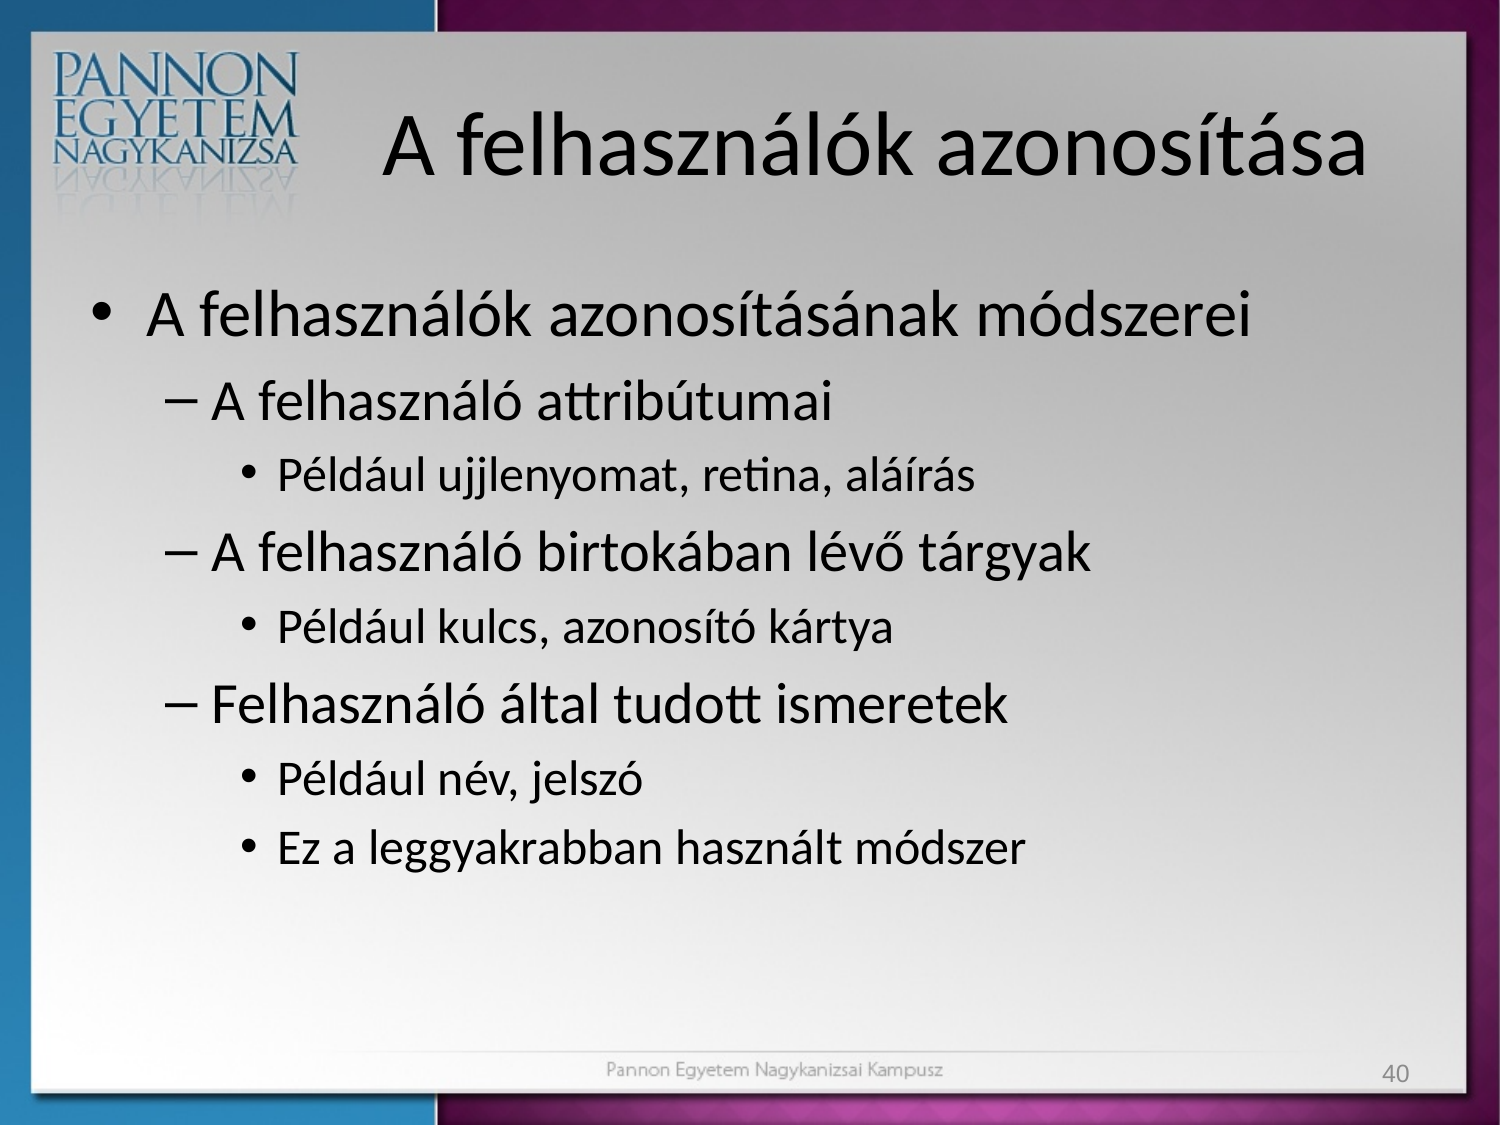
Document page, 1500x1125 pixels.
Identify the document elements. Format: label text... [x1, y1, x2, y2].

list A felhasználók azonosításának módszerei A felhasználó attribútumai Például ujjlenyomat, retina, aláírás A felhasználó birtokában lévő tárgyak Például kulcs, azonosító kártya Felhasználó által tudott ismeretek Például név, jelszó Ez a leggyakrabban használt módszer [75, 262, 1425, 1038]
title A felhasználók azonosítása [328, 45, 1425, 233]
slide_number 40 [1074, 1042, 1425, 1103]
picture [0, 0, 1500, 1125]
